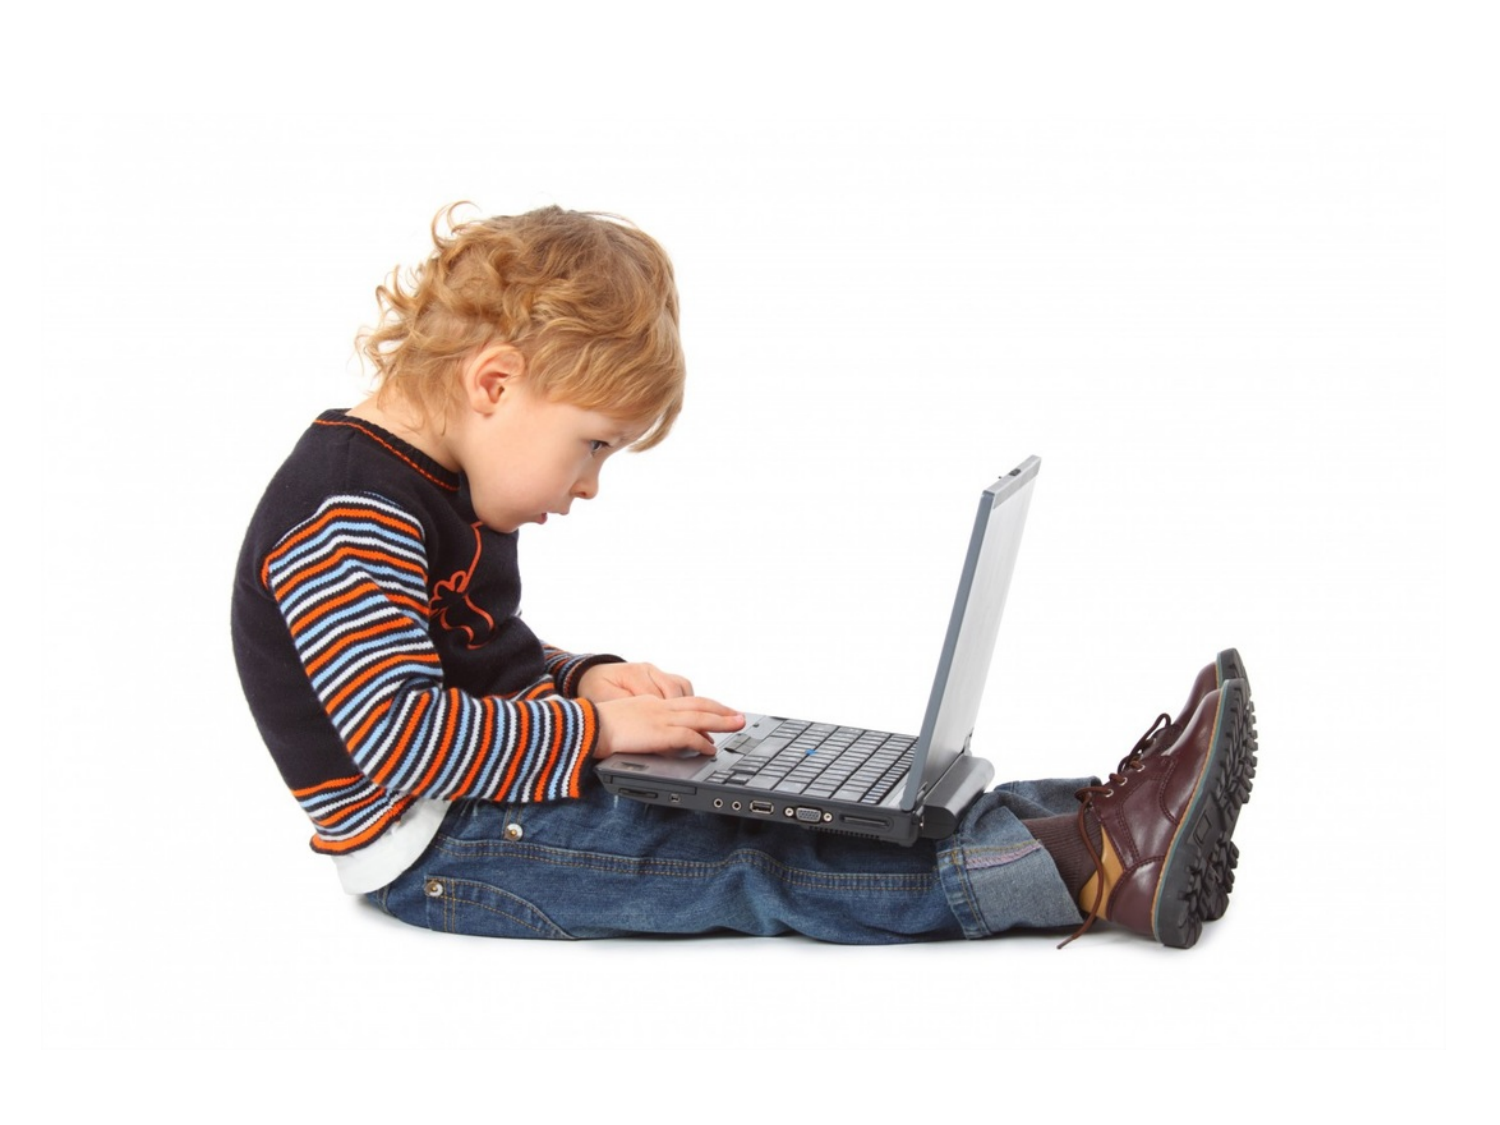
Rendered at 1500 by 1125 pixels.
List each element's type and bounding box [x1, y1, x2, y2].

picture [40, 113, 1446, 1050]
